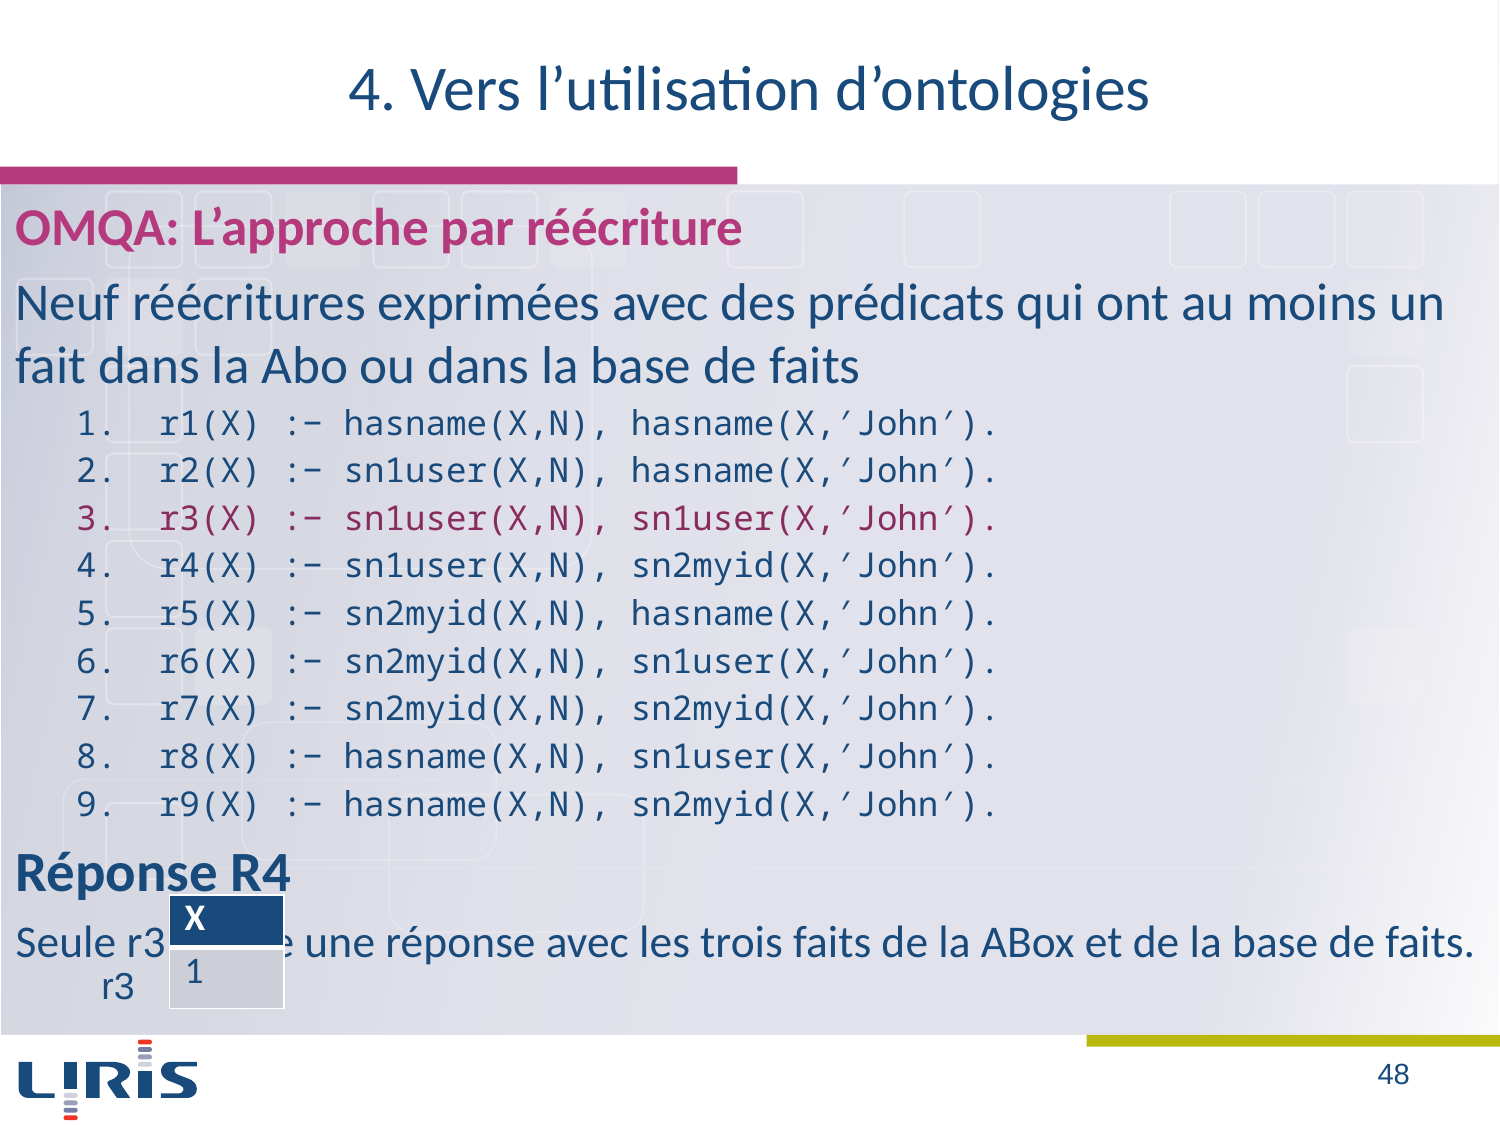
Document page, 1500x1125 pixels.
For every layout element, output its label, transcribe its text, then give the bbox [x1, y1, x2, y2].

table_header X [170, 896, 283, 945]
list OMQA: L’approche par réécriture Neuf réécritures exprimées avec des prédicats qui ont au moins un fait dans la Abo ou dans la base de faits r1(X) :− hasname(X,N), hasname(X,′John′). r2(X) :− sn1user(X,N), hasname(X,′John′). r3(X) :− sn1user(X,N), sn1user(X,′John′). r4(X) :− sn1user(X,N), sn2myid(X,′John′). r5(X) :− sn2myid(X,N), hasname(X,′John′). r6(X) :− sn2myid(X,N), sn1user(X,′John′). r7(X) :− sn2myid(X,N), sn2myid(X,′John′). r8(X) :− hasname(X,N), sn1user(X,′John′). r9(X) :− hasname(X,N), sn2myid(X,′John′). Réponse R4 Seule r3 donne une réponse avec les trois faits de la ABox et de la base de faits. [0, 185, 1495, 989]
text_box r3 [86, 954, 170, 1015]
table_cell 1 [170, 950, 283, 1008]
slide_number 48 [1230, 1042, 1425, 1103]
title 4. Vers l’utilisation d’ontologies [75, 38, 1425, 132]
picture [1, 185, 1499, 1034]
